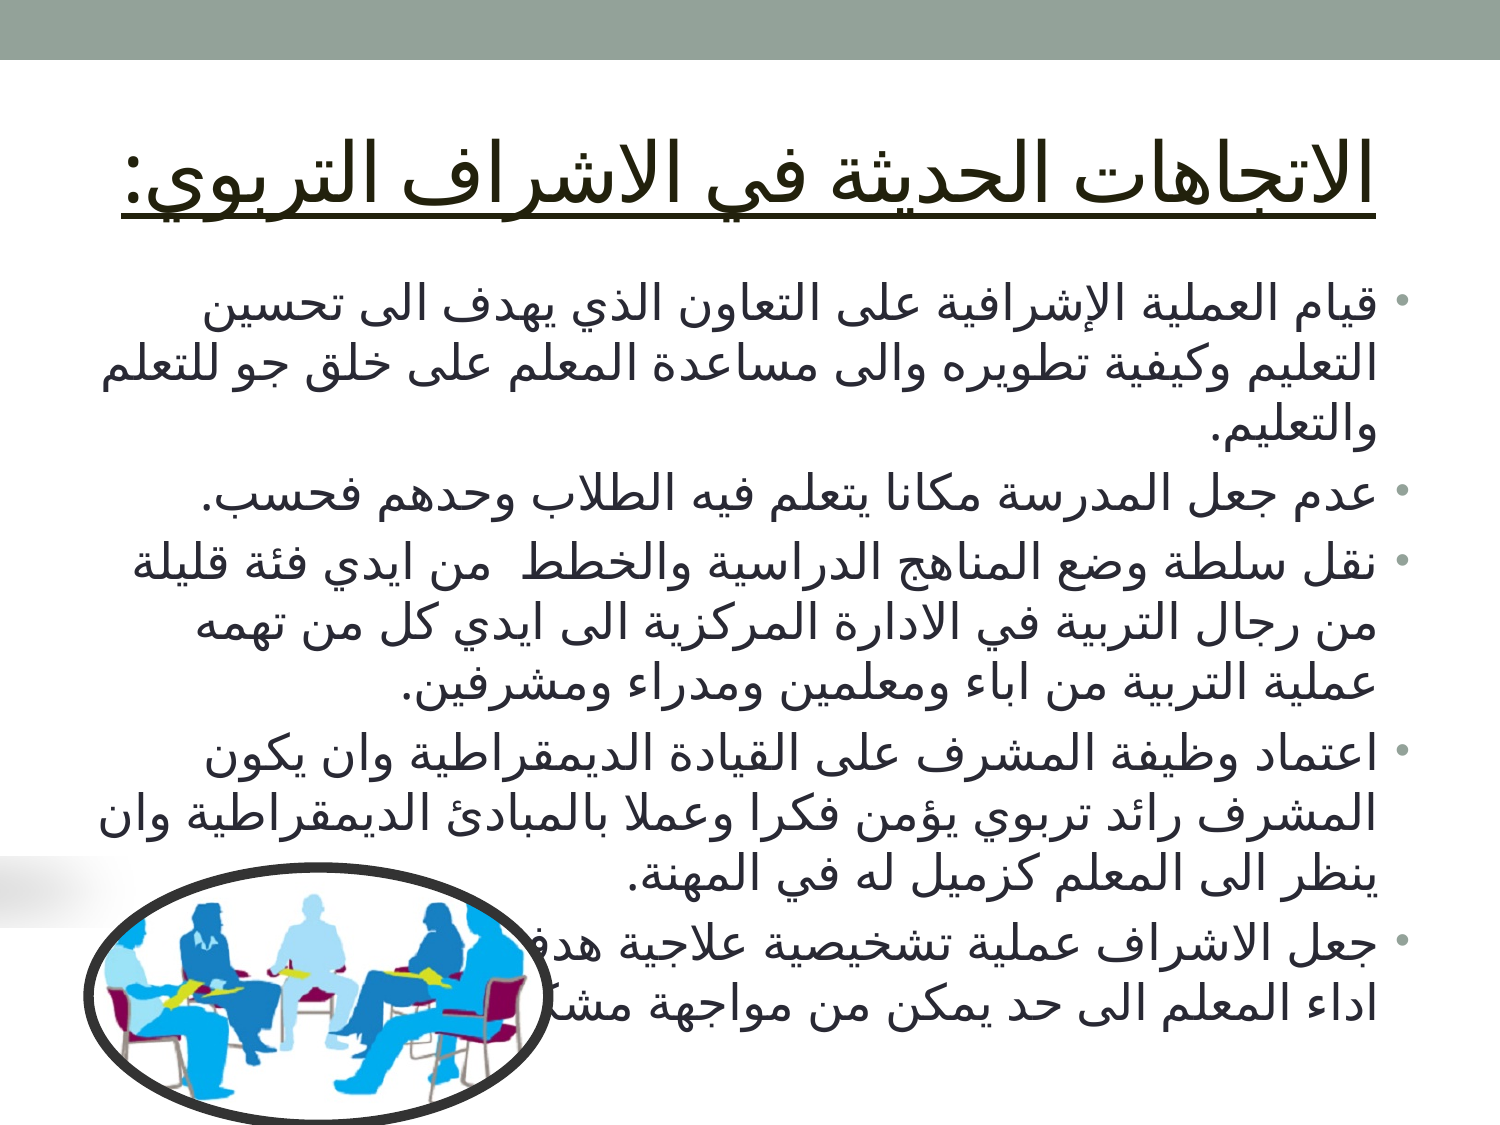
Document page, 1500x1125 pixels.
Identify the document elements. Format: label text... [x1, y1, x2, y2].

title الاتجاهات الحديثة في الاشراف التربوي: [75, 87, 1425, 250]
picture [88, 867, 549, 1125]
list قيام العملية الإشرافية على التعاون الذي يهدف الى تحسين التعليم وكيفية تطويره والى مساعدة المعلم على خلق جو للتعلم والتعليم. عدم جعل المدرسة مكانا يتعلم فيه الطلاب وحدهم فحسب. نقل سلطة وضع المناهج الدراسية والخطط من ايدي فئة قليلة من رجال التربية في الادارة المركزية الى ايدي كل من تهمه عملية التربية من اباء ومعلمين ومدراء ومشرفين. اعتماد وظيفة المشرف على القيادة الديمقراطية وان يكون المشرف رائد تربوي يؤمن فكرا وعملا بالمبادئ الديمقراطية وان ينظر الى المعلم كزميل له في المهنة. جعل الاشراف عملية تشخيصية علاجية هدفها الارتفاع بالمستوى اداء المعلم الى حد يمكن من مواجهة مشكلاته. [75, 262, 1425, 1063]
